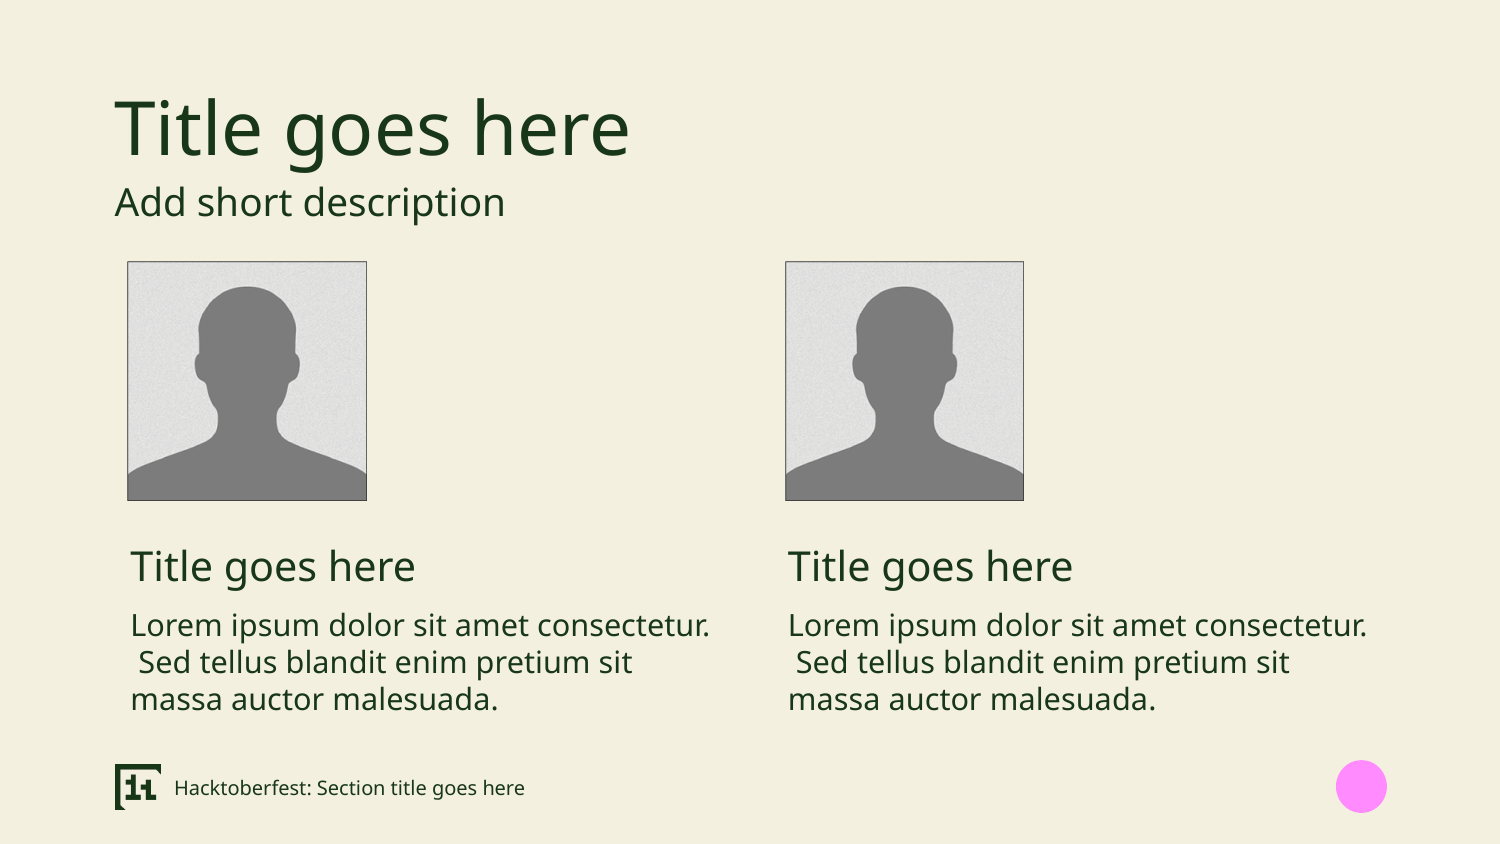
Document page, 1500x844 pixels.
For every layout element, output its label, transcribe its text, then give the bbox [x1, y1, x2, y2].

text_box Lorem ipsum dolor sit amet consectetur. Sed tellus blandit enim pretium sit massa auctor malesuada. [130, 602, 712, 717]
text_box Add short description [114, 176, 1357, 225]
title Hacktoberfest: Section title goes here [173, 772, 1336, 801]
text_box Title goes here [114, 76, 1357, 170]
text_box Lorem ipsum dolor sit amet consectetur. Sed tellus blandit enim pretium sit massa auctor malesuada. [787, 602, 1370, 717]
picture [127, 261, 367, 501]
slide_number [1336, 526, 1387, 844]
text_box Title goes here [787, 536, 1370, 590]
picture [114, 764, 161, 811]
text_box Title goes here [130, 536, 712, 590]
picture [785, 261, 1024, 501]
